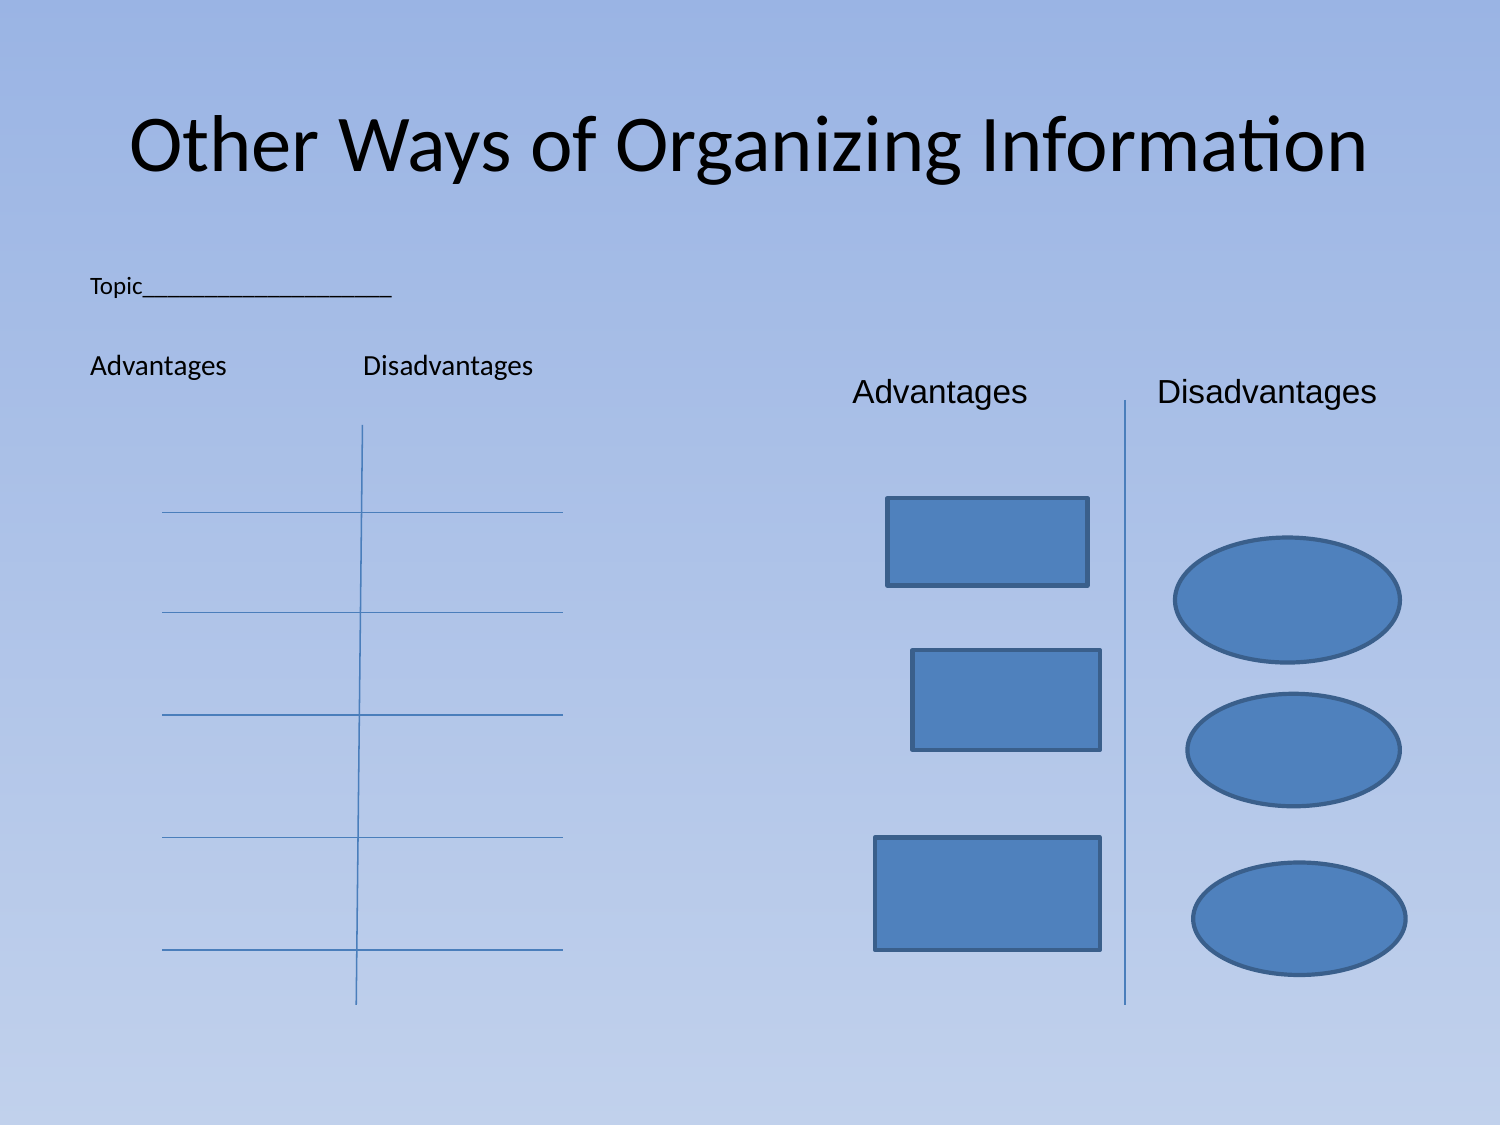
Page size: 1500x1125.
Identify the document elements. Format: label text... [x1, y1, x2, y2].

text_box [355, 521, 363, 611]
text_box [355, 621, 363, 713]
text_box [1172, 535, 1403, 665]
title Other Ways of Organizing Information [74, 44, 1426, 233]
text_box Advantages Disadvantages [837, 362, 1400, 418]
text_box [1185, 691, 1402, 809]
text_box [1191, 860, 1408, 978]
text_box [355, 424, 363, 511]
list Topic____________________ Advantages Disadvantages [74, 262, 638, 1006]
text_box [355, 722, 363, 836]
text_box [812, 374, 1438, 1020]
text_box [910, 648, 1102, 752]
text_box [355, 846, 363, 949]
text_box [885, 496, 1090, 588]
text_box [873, 835, 1102, 952]
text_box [355, 959, 363, 1006]
